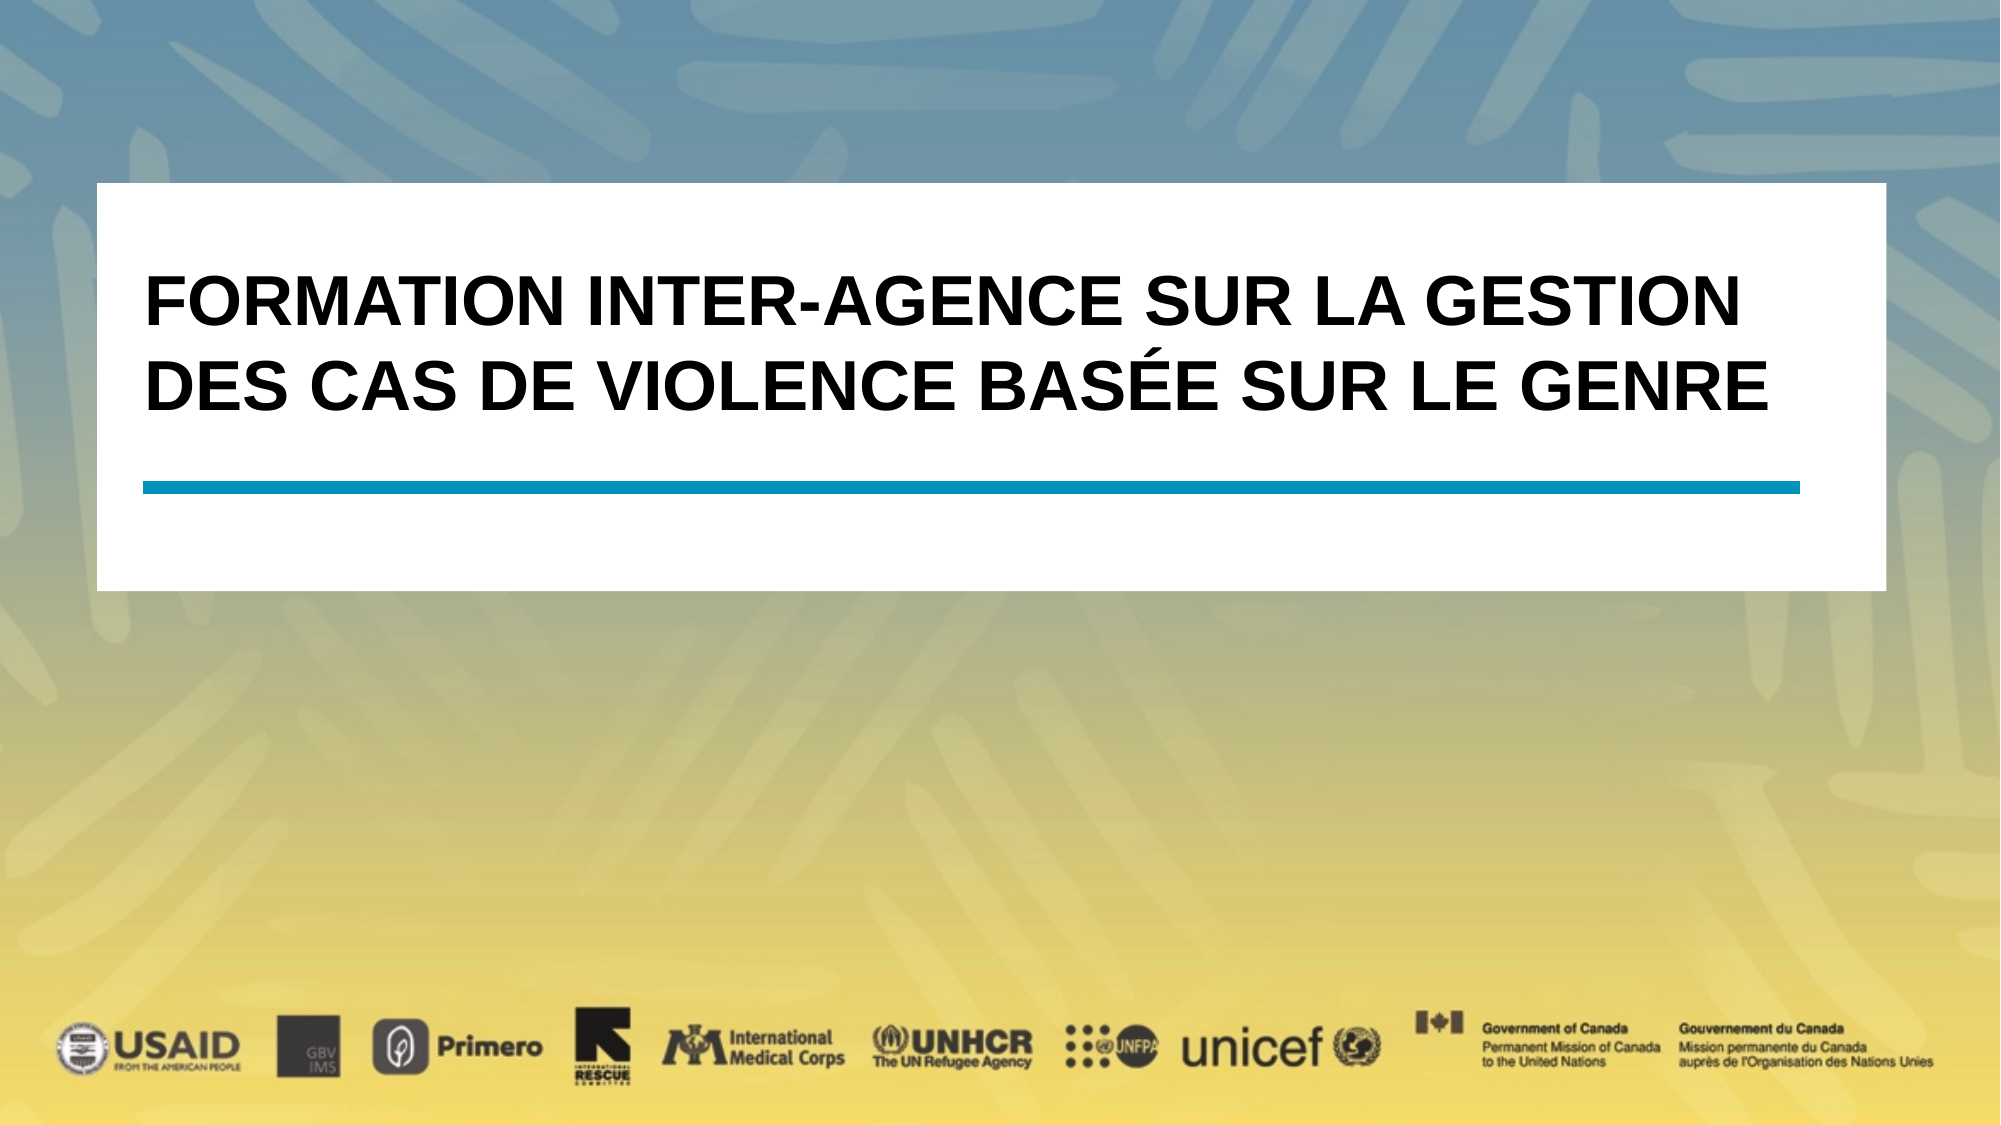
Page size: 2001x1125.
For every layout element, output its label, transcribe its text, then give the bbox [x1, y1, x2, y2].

text_box FORMATION INTER-AGENCE SUR LA GESTION DES CAS DE VIOLENCE BASÉE SUR LE GENRE [129, 247, 1811, 432]
picture [0, 0, 2000, 1125]
